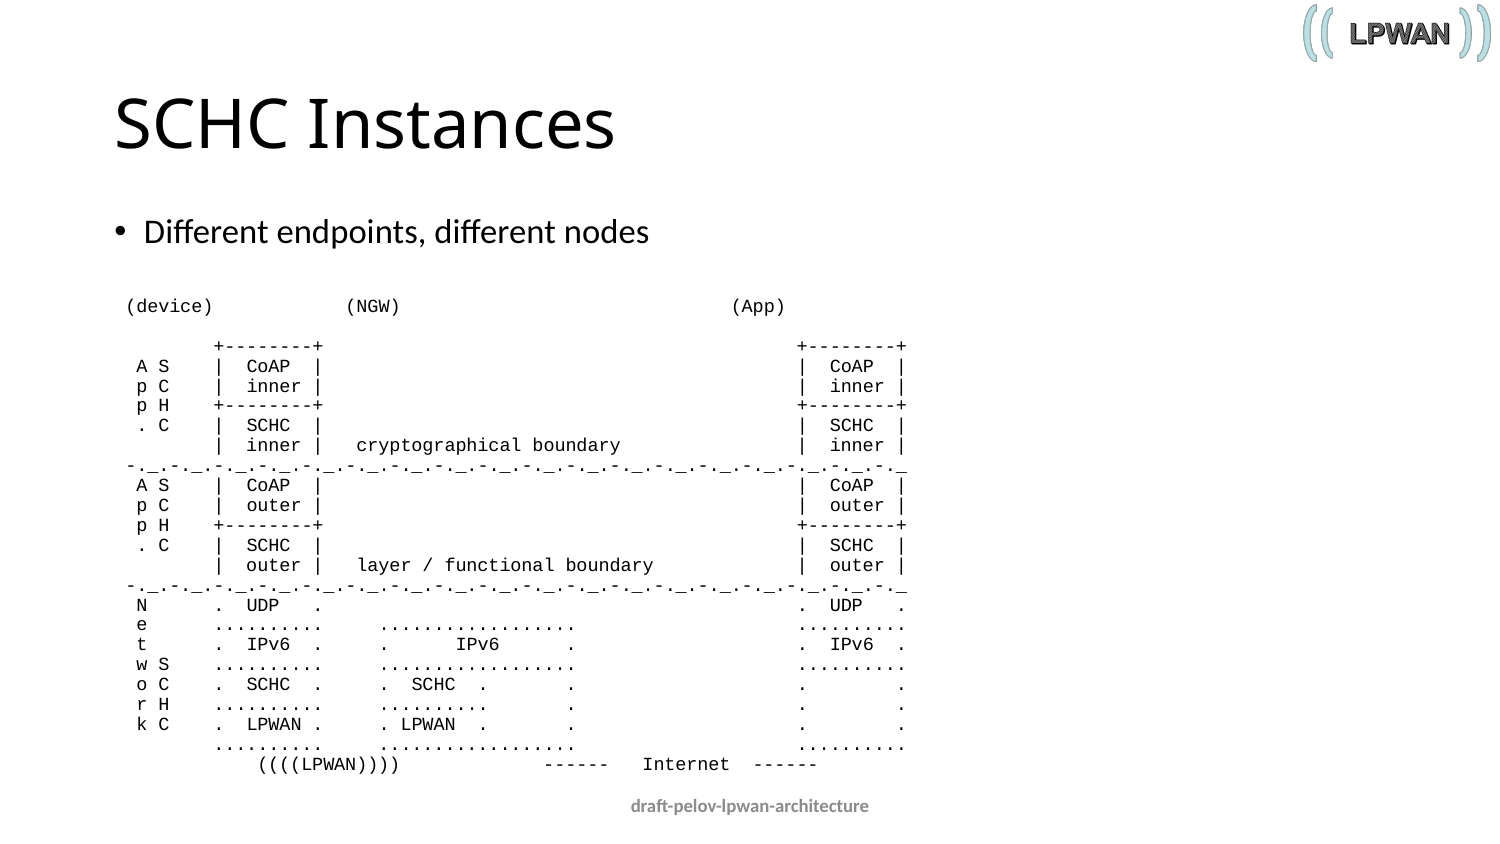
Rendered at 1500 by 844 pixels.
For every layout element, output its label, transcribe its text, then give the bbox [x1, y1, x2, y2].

picture [1303, 4, 1491, 62]
title SCHC Instances [103, 44, 1397, 207]
list Different endpoints, different nodes (device) (NGW) (App) +--------+ +--------+ A S | CoAP | | CoAP | p C | inner | | inner | p H +--------+ +--------+ . C | SCHC | | SCHC | | inner | cryptographical boundary | inner | -._.-._.-._.-._.-._.-._.-._.-._.-._.-._.-._.-._.-._.-._.-._.-._.-._.-._ A S | CoAP | | CoAP | p C | outer | | outer | p H +--------+ +--------+ . C | SCHC | | SCHC | | outer | layer / functional boundary | outer | -._.-._.-._.-._.-._.-._.-._.-._.-._.-._.-._.-._.-._.-._.-._.-._.-._.-._ N . UDP . . UDP . e .......... .................. .......... t . IPv6 . . IPv6 . . IPv6 . w S .......... .................. .......... o C . SCHC . . SCHC . . . . r H .......... .......... . . . k C . LPWAN . . LPWAN . . . . .......... .................. .......... ((((LPWAN)))) ------ Internet ------ [103, 207, 1397, 782]
footer draft-pelov-lpwan-architecture [496, 782, 1004, 827]
